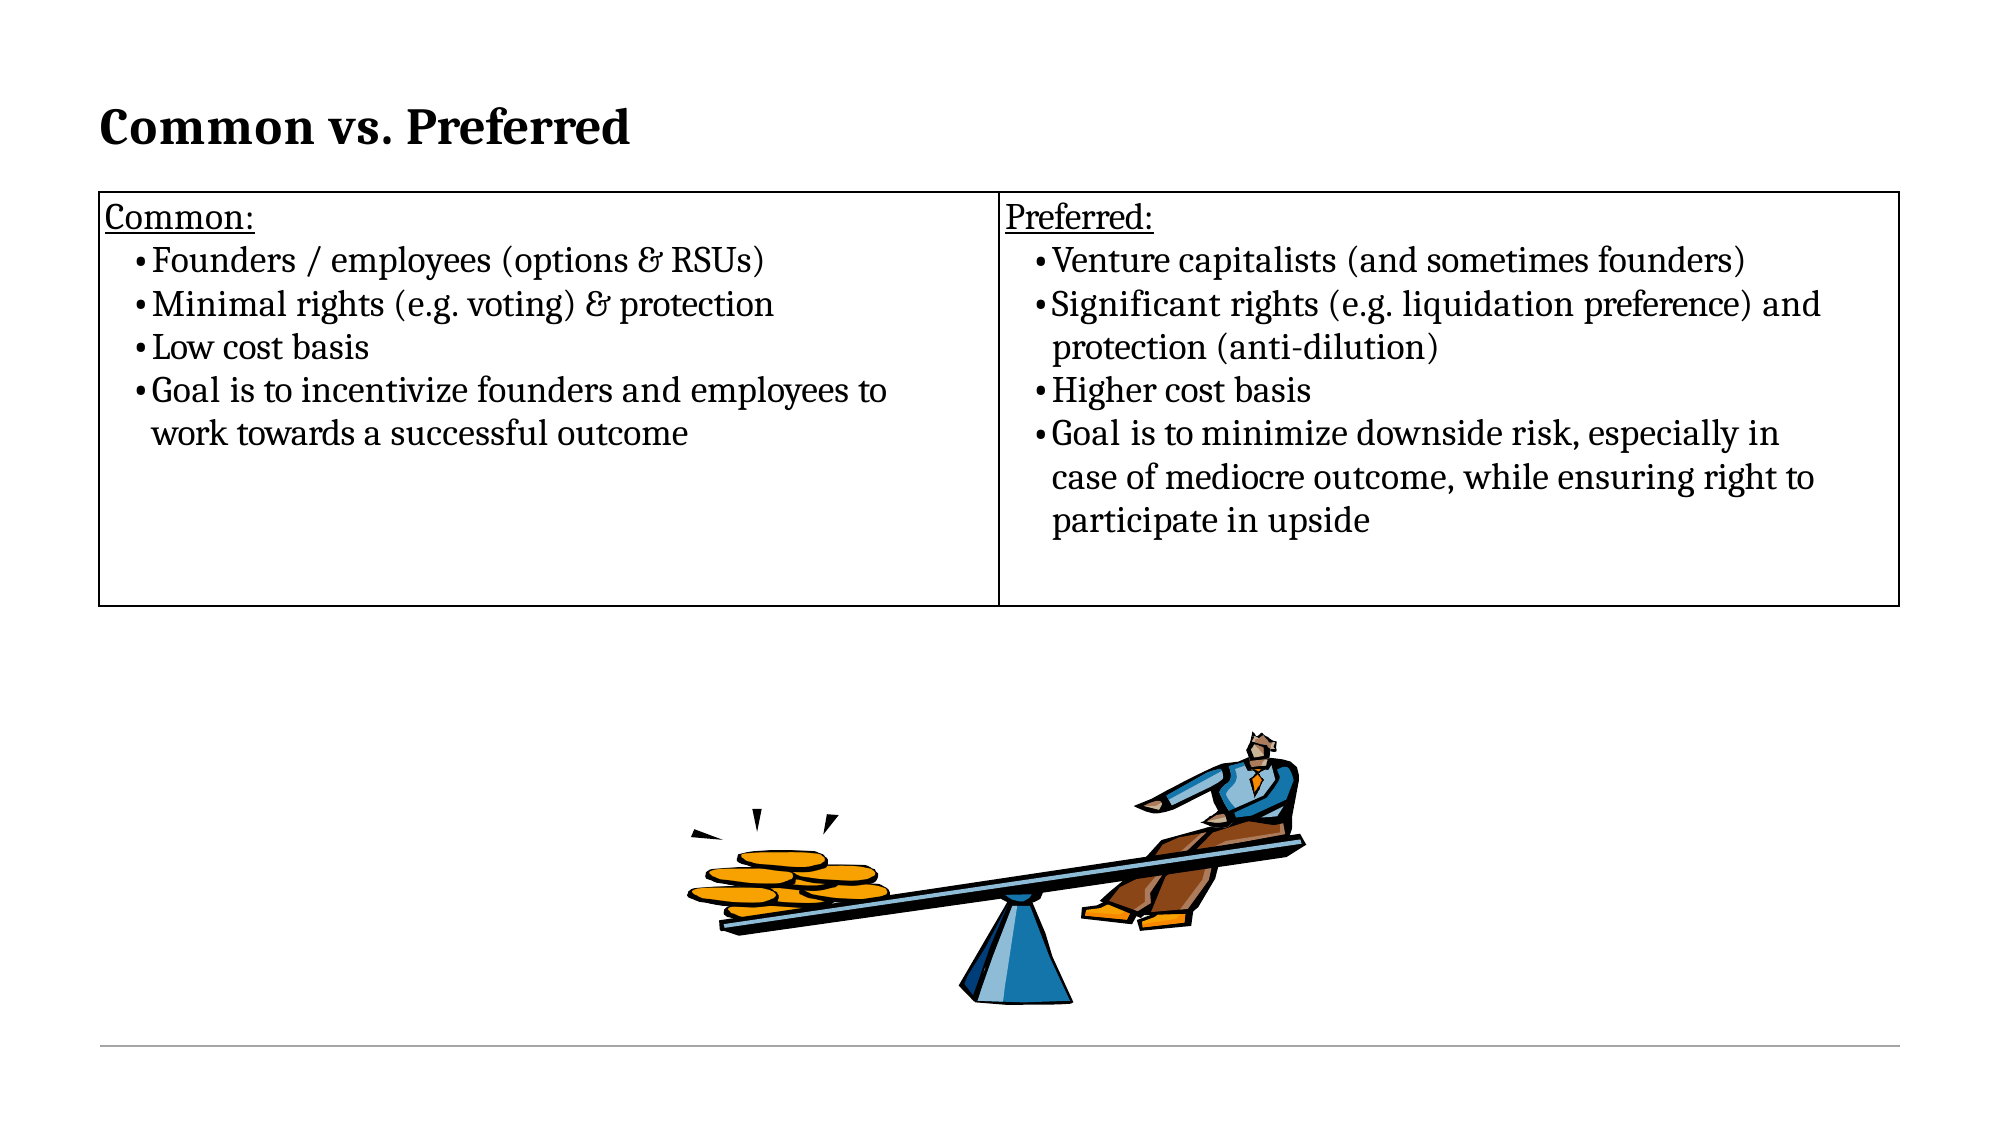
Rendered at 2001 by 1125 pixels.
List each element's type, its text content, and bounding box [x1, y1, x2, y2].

title Common vs. Preferred [97, 90, 652, 281]
table_header Preferred: Venture capitalists (and sometimes founders) Significant rights (e.g. liquidation preference) and protection (anti-dilution) Higher cost basis Goal is to minimize downside risk, especially in case of mediocre outcome, while ensuring right to participate in upside [1000, 193, 1898, 605]
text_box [686, 731, 1307, 1006]
table_header Common: Founders / employees (options & RSUs) Minimal rights (e.g. voting) & protection Low cost basis Goal is to incentivize founders and employees to work towards a successful outcome [100, 193, 998, 605]
